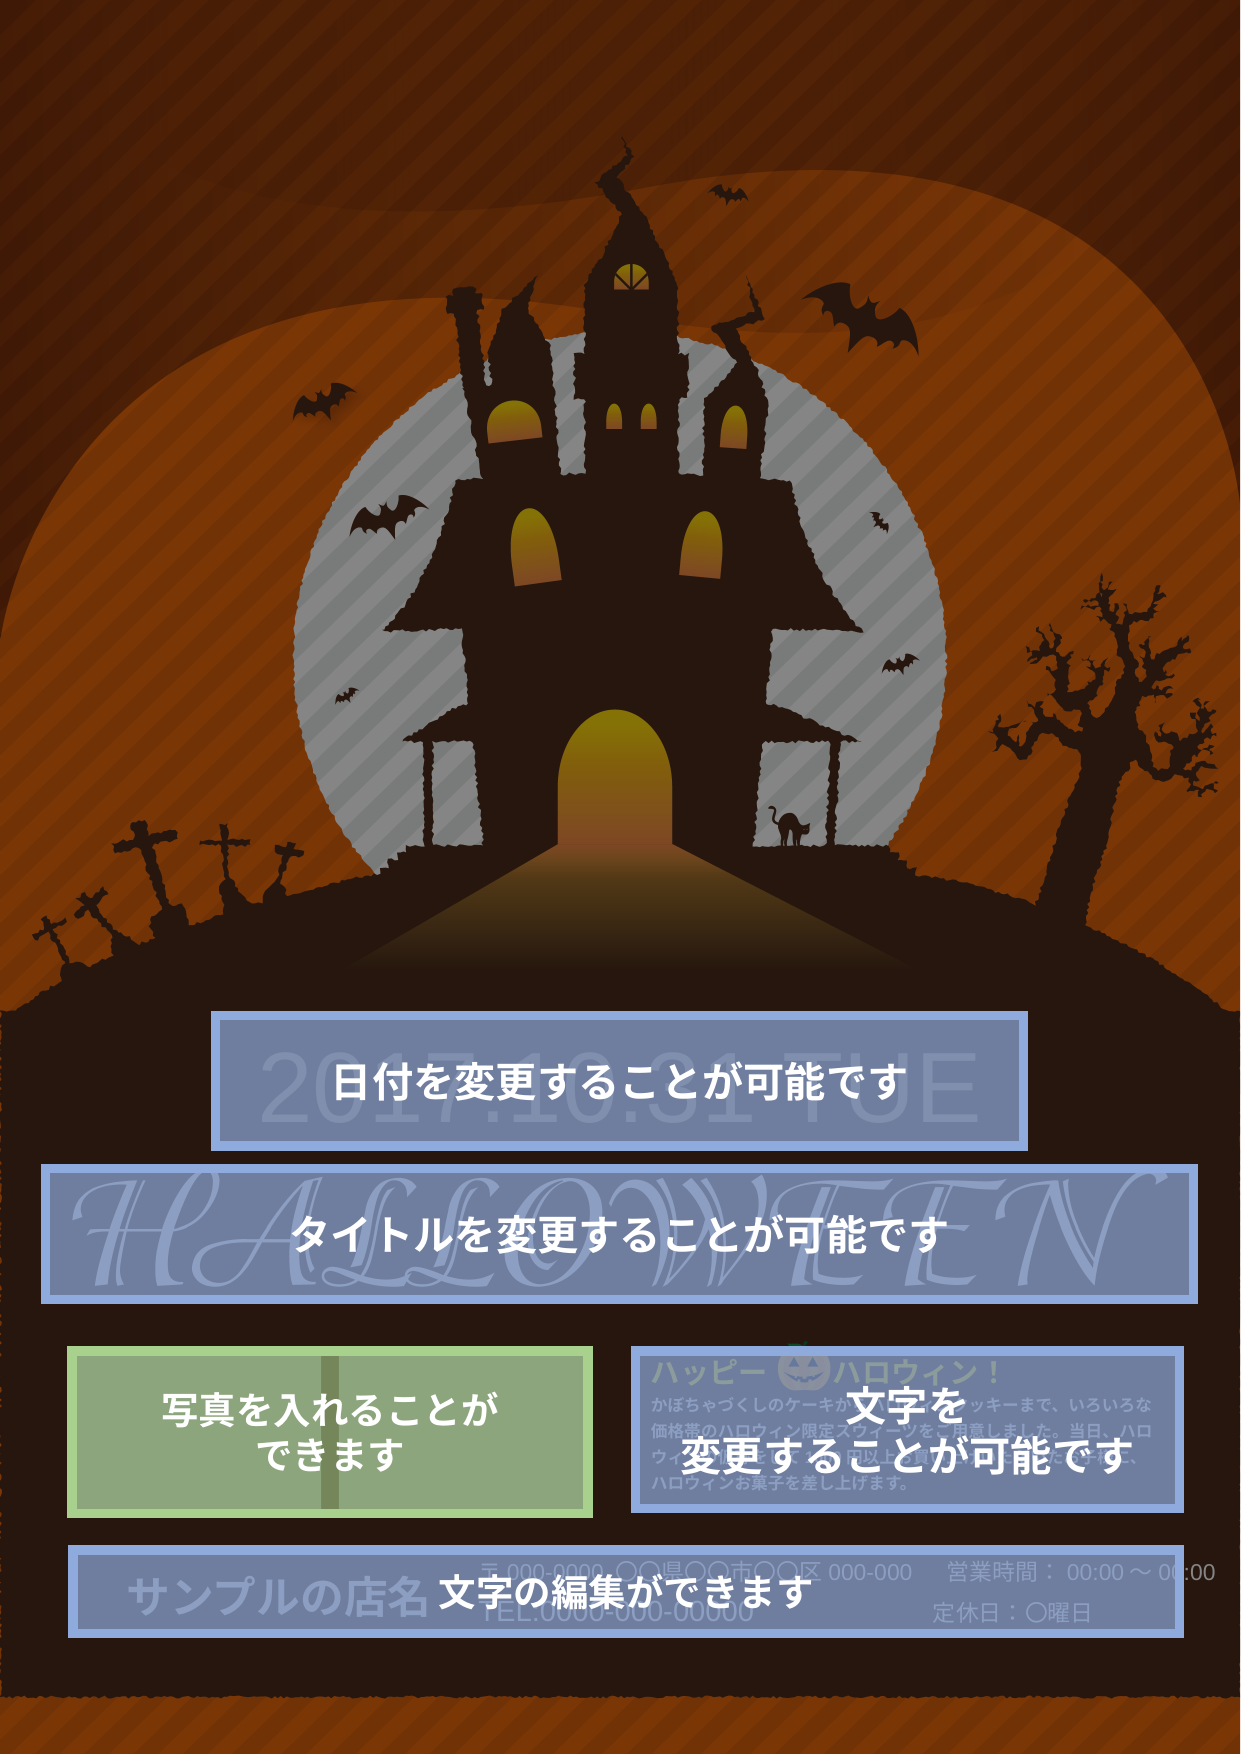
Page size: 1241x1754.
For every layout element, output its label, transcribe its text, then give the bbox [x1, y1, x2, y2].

text_box タイトルを変更することが可能です [44, 1167, 1195, 1300]
text_box 日付を変更することが可能です [215, 1014, 1024, 1147]
text_box 文字の編集ができます [72, 1549, 1180, 1634]
picture [72, 1167, 1169, 1287]
text_box [0, 0, 1241, 1754]
picture [777, 1340, 831, 1391]
text_box 文字を 変更することが可能です [635, 1350, 1180, 1509]
text_box 写真を入れることが できます [71, 1350, 589, 1514]
